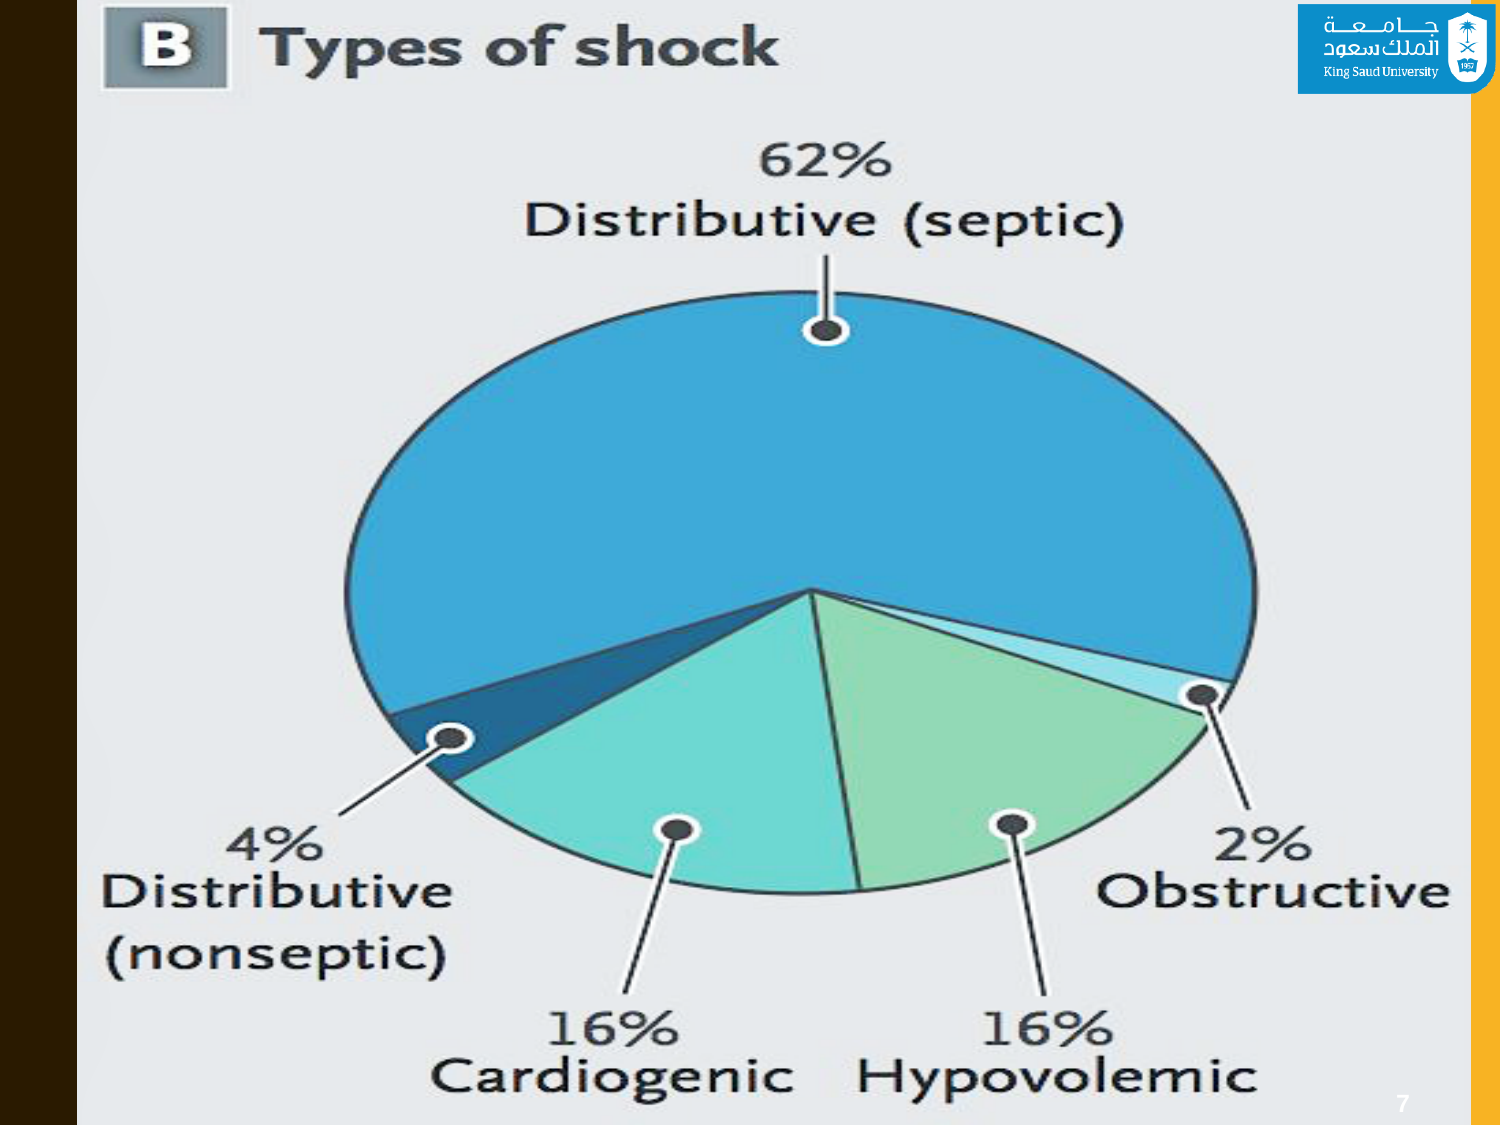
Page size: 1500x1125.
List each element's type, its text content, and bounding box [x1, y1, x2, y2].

text_box [77, 0, 1471, 1125]
slide_number 6 [1377, 1090, 1415, 1125]
text_box [1297, 4, 1496, 94]
